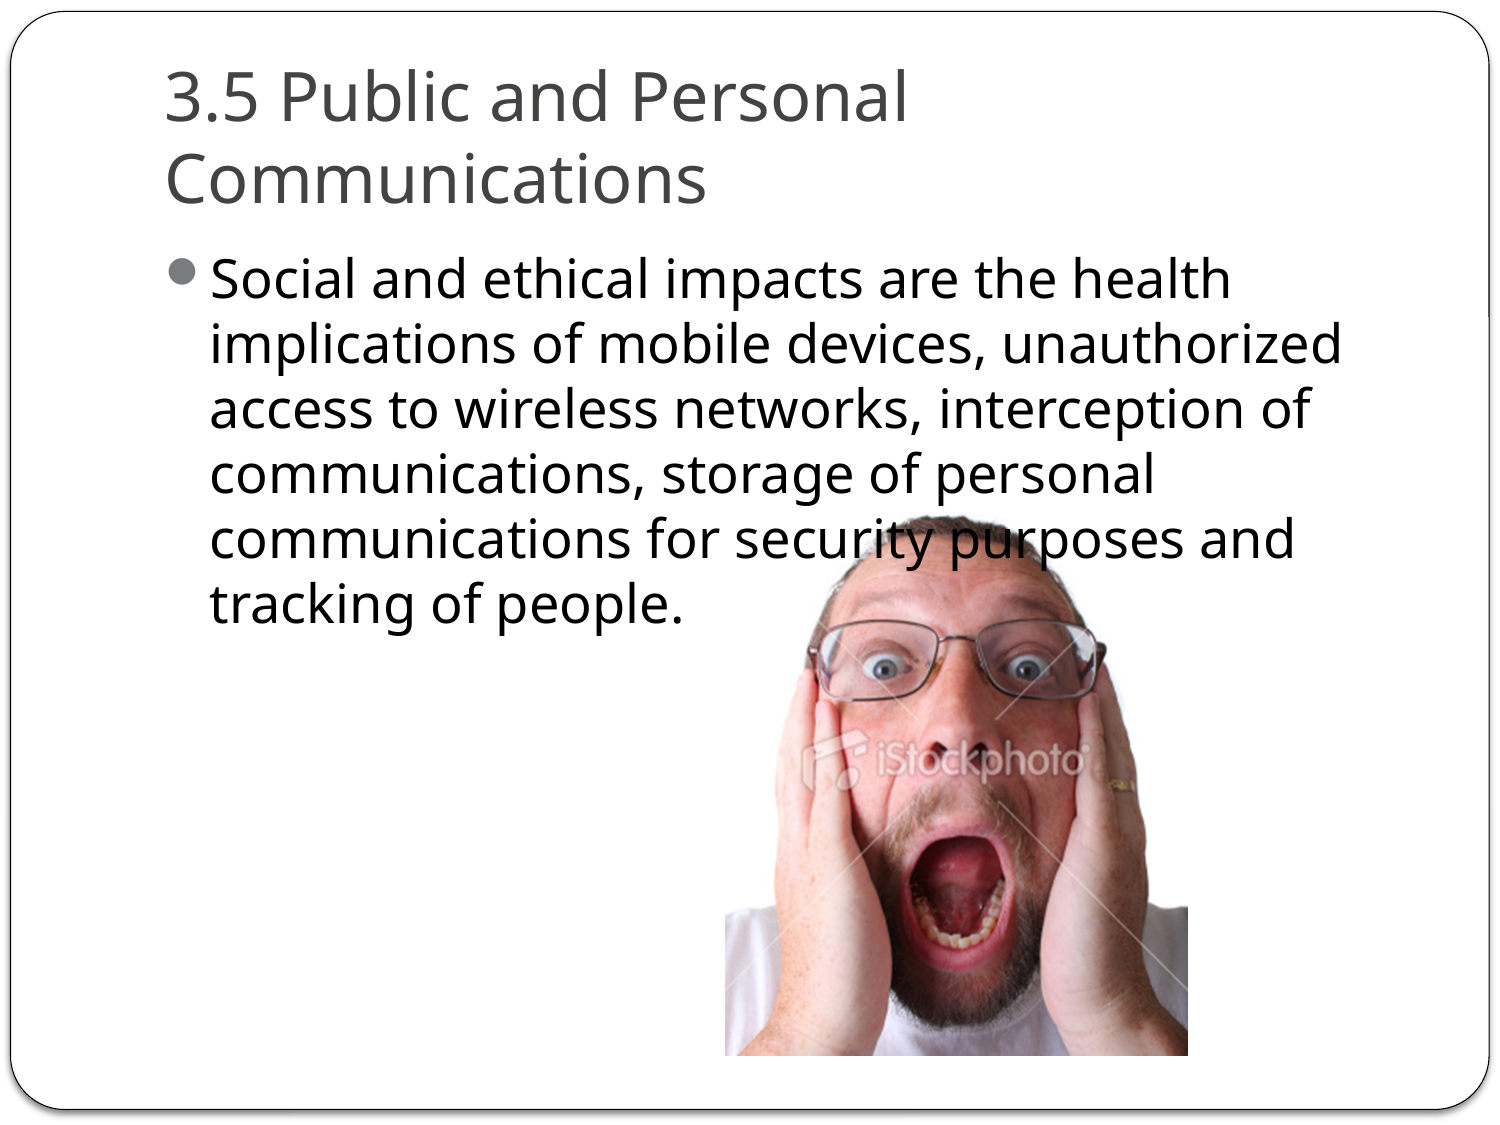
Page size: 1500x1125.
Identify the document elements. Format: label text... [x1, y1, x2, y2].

picture [724, 462, 1189, 1056]
title 3.5 Public and Personal Communications [150, 45, 1425, 233]
list Social and ethical impacts are the health implications of mobile devices, unauthorized access to wireless networks, interception of communications, storage of personal communications for security purposes and tracking of people. [150, 237, 1425, 988]
